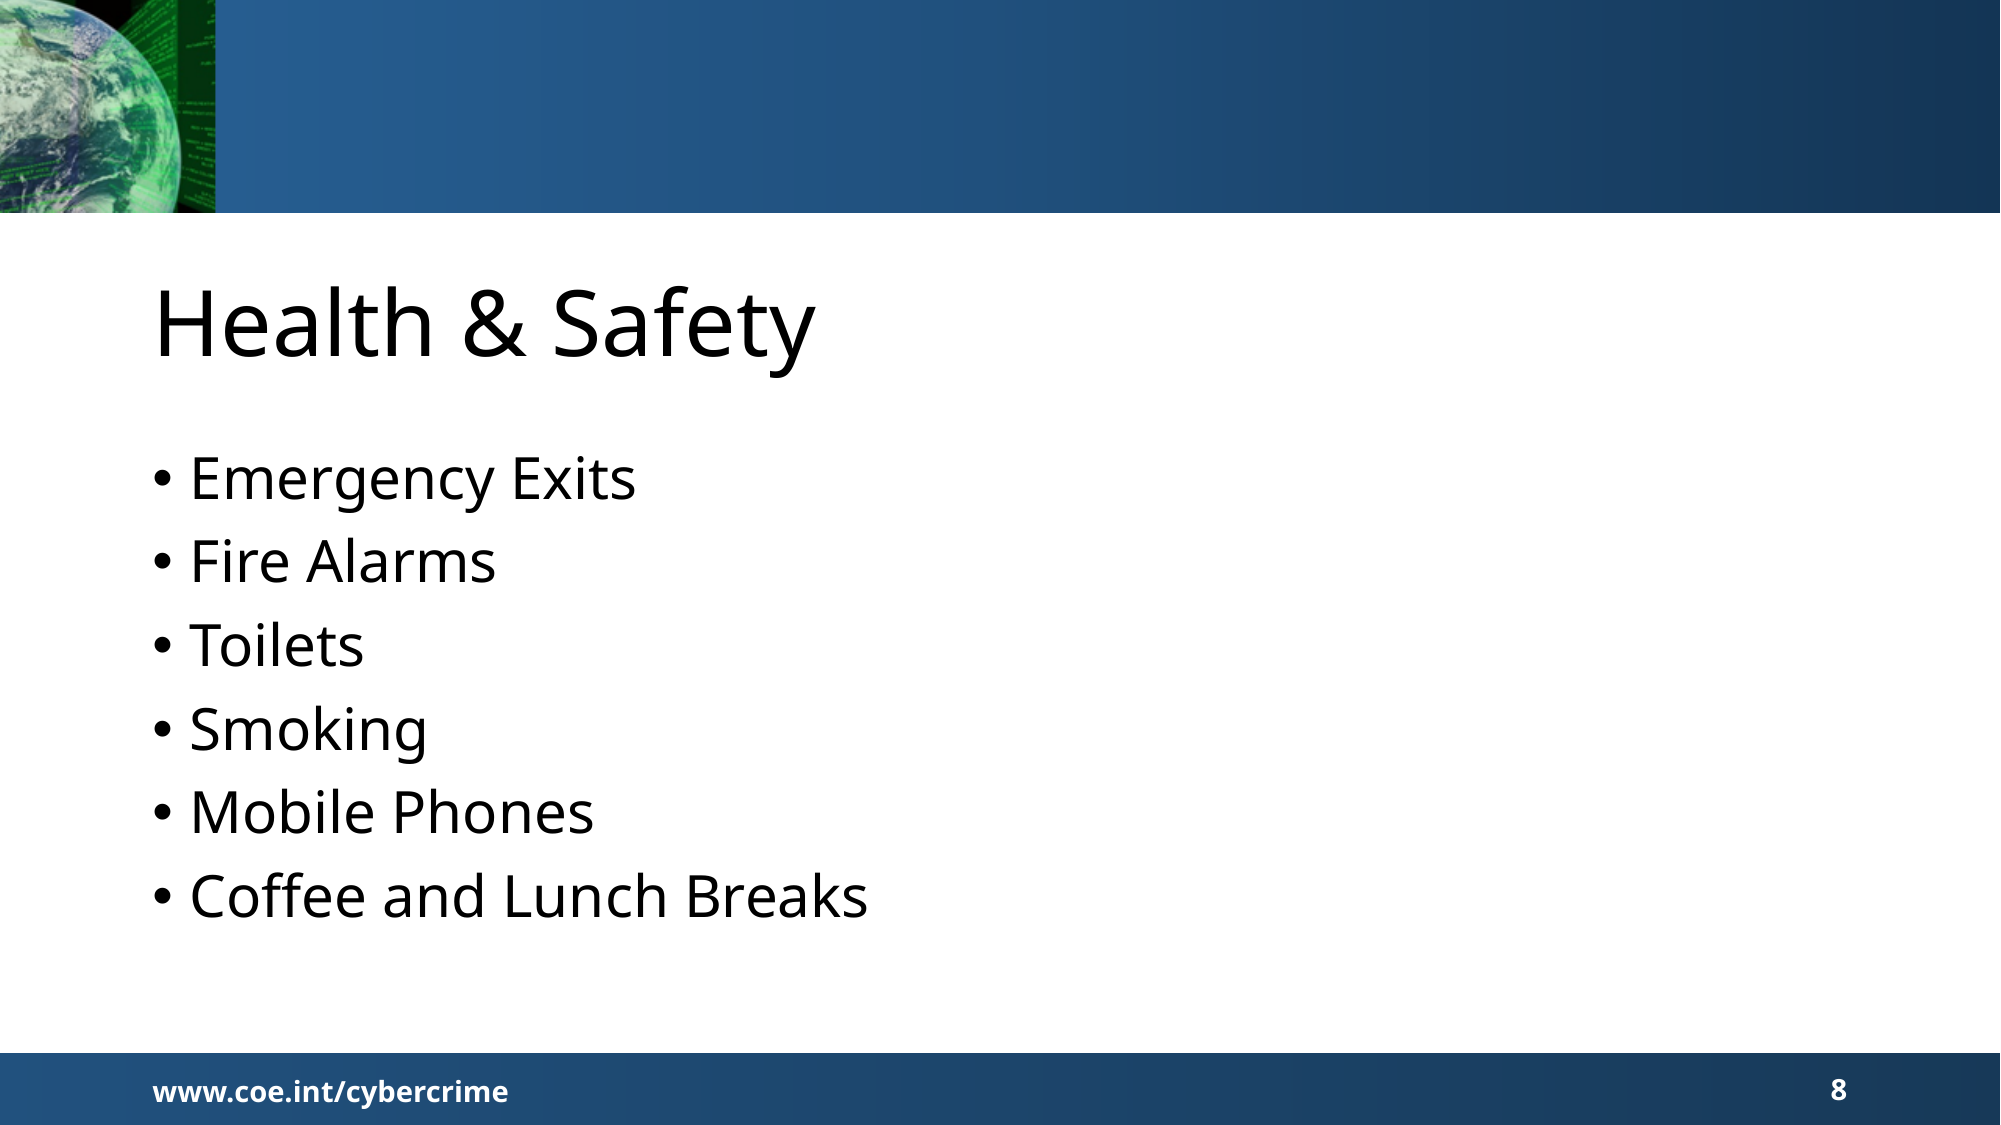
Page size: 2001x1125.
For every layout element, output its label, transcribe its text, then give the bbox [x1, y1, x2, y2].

title Health & Safety [137, 252, 1863, 402]
slide_number www.coe.int/cybercrime [137, 1061, 588, 1121]
list Emergency Exits Fire Alarms Toilets Smoking Mobile Phones Coffee and Lunch Breaks [137, 441, 1863, 1014]
slide_number 8 [1412, 1061, 1863, 1121]
picture [0, 0, 2000, 213]
